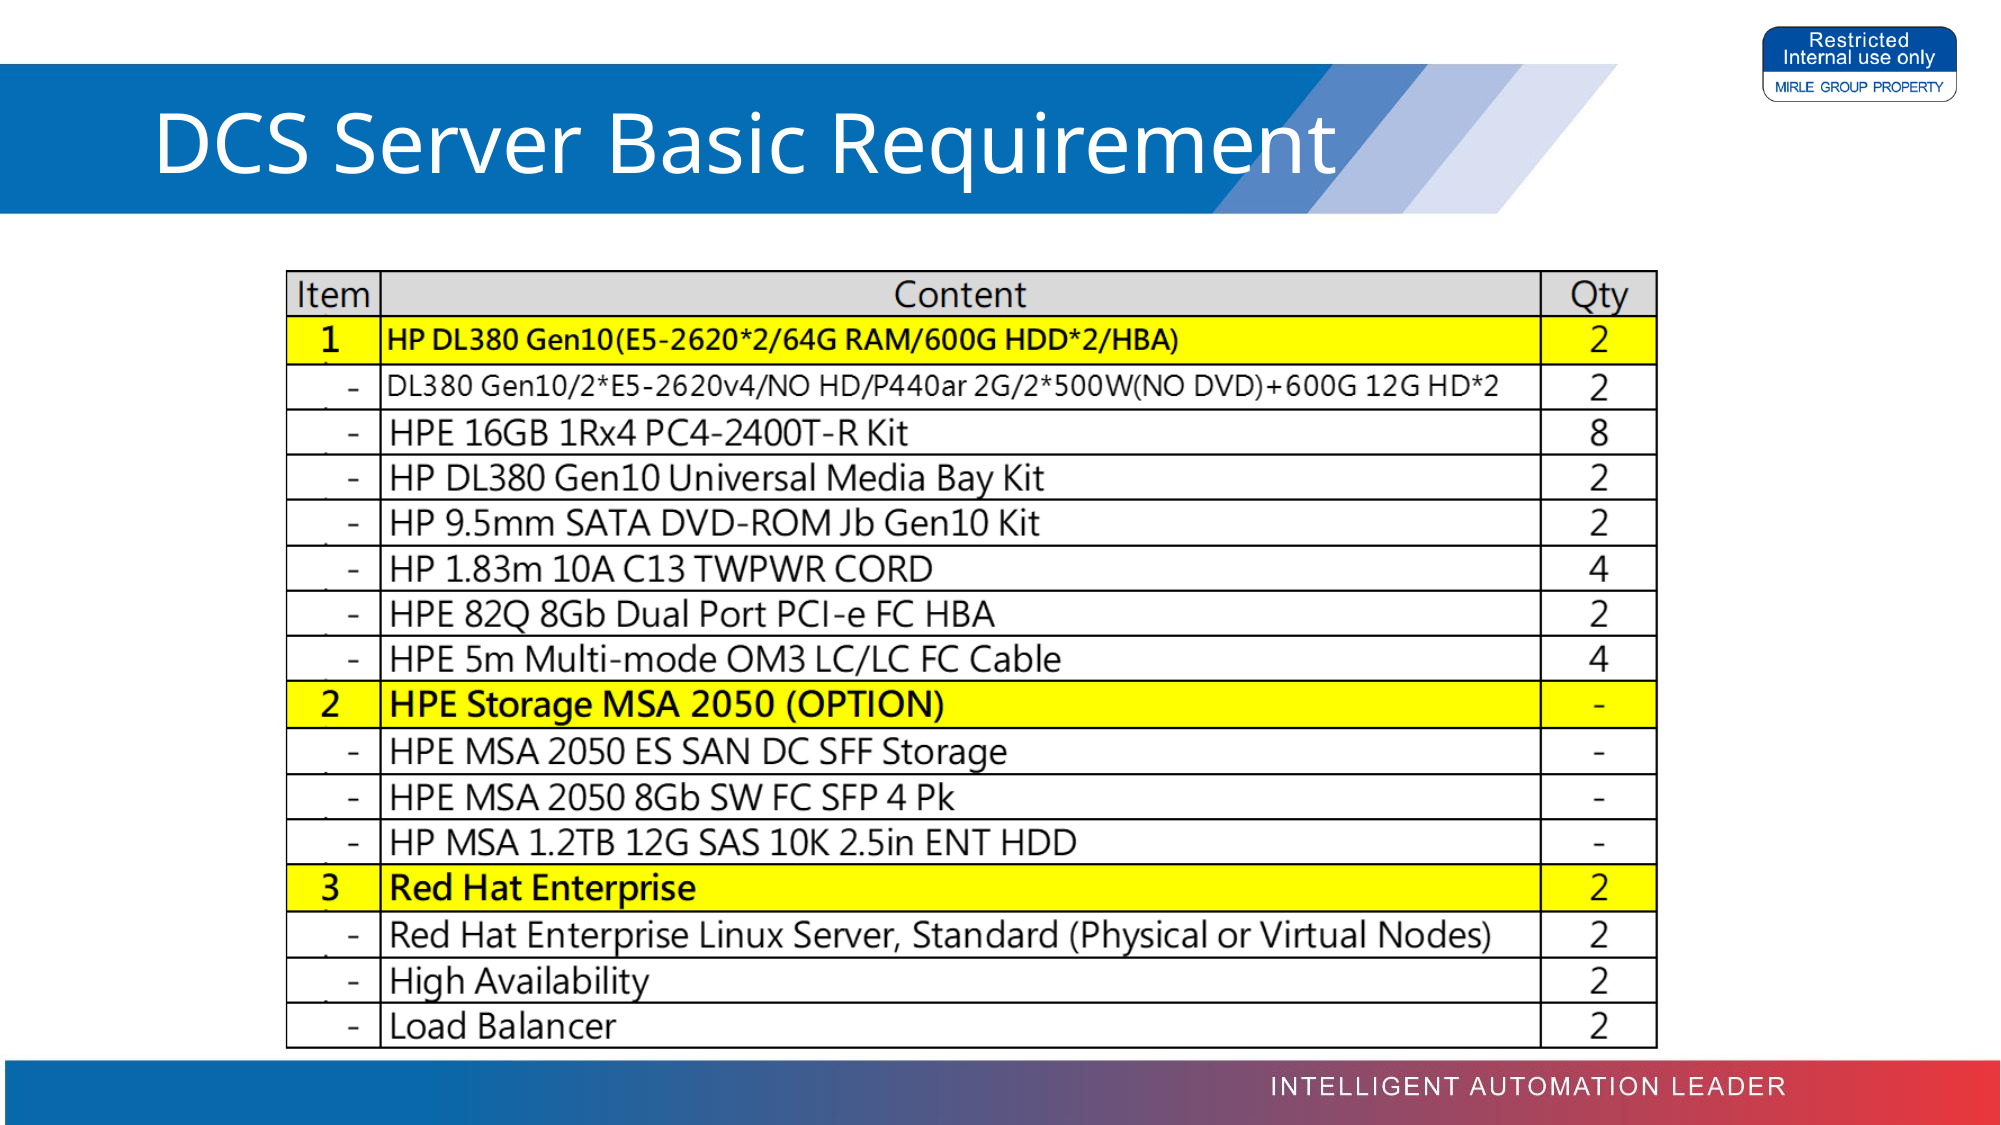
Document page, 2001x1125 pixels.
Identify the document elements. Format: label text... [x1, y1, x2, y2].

picture [0, 0, 2001, 1125]
title DCS Server Basic Requirement [137, 93, 1863, 312]
